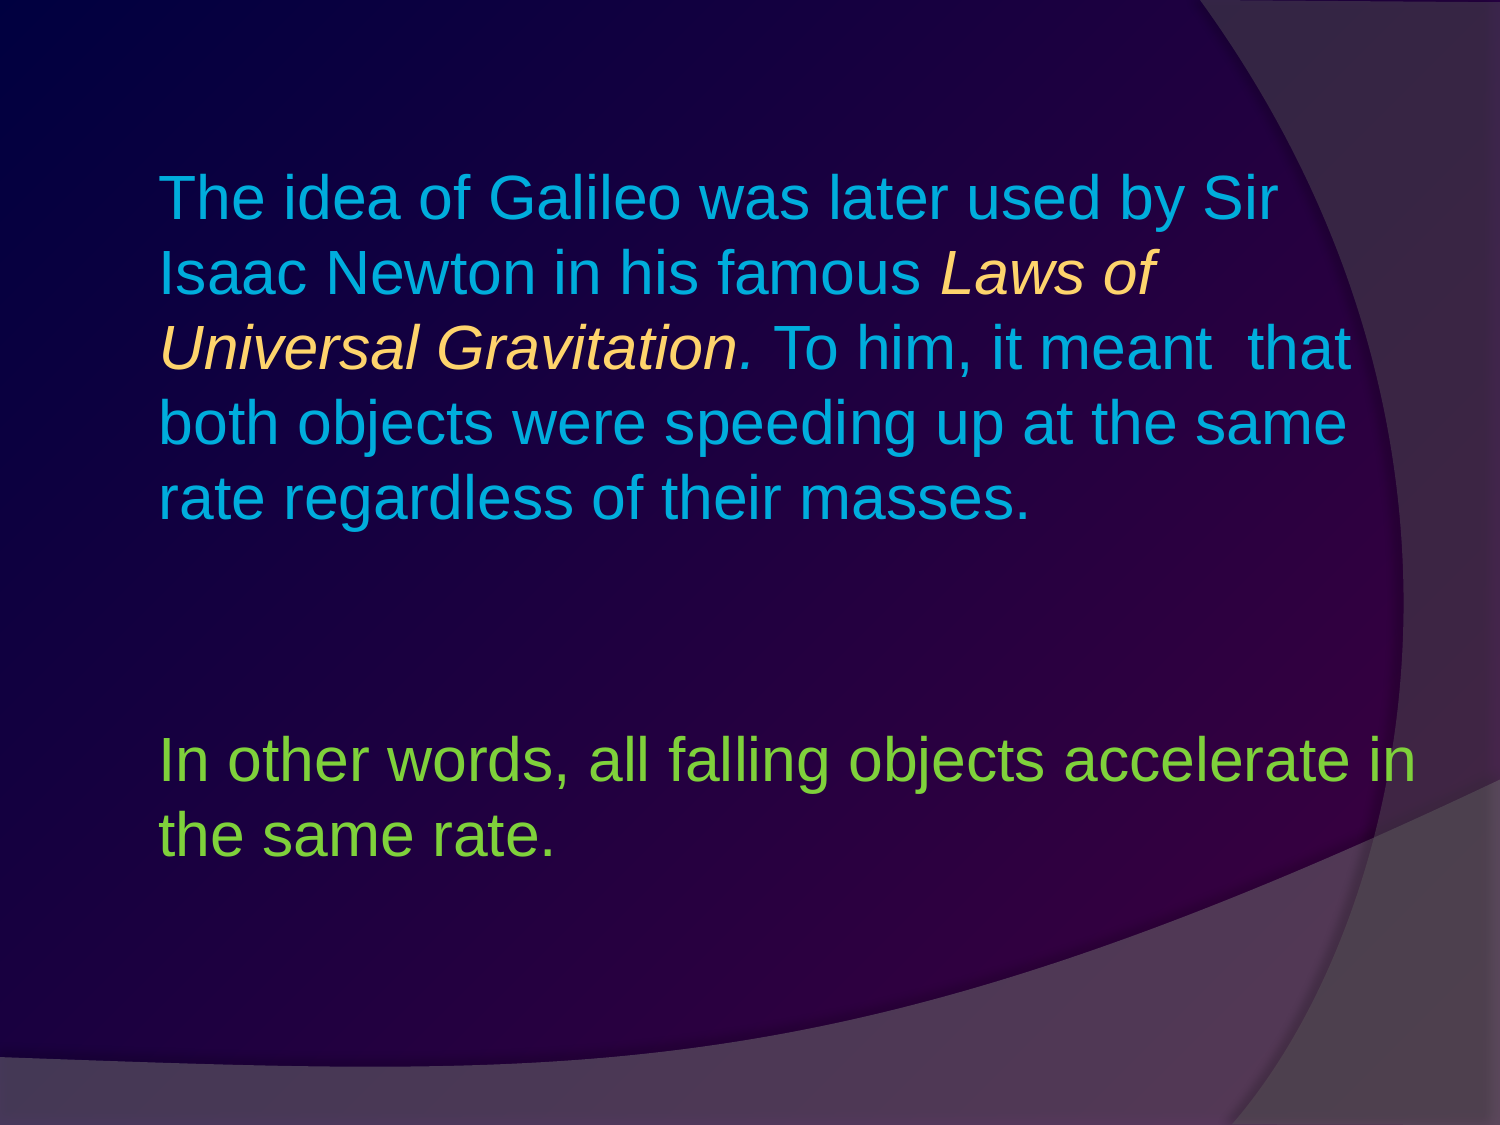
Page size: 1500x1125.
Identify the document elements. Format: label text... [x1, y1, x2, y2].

list The idea of Galileo was later used by Sir Isaac Newton in his famous Laws of Universal Gravitation. To him, it meant that both objects were speeding up at the same rate regardless of their masses. In other words, all falling objects accelerate in the same rate. [75, 62, 1438, 1005]
